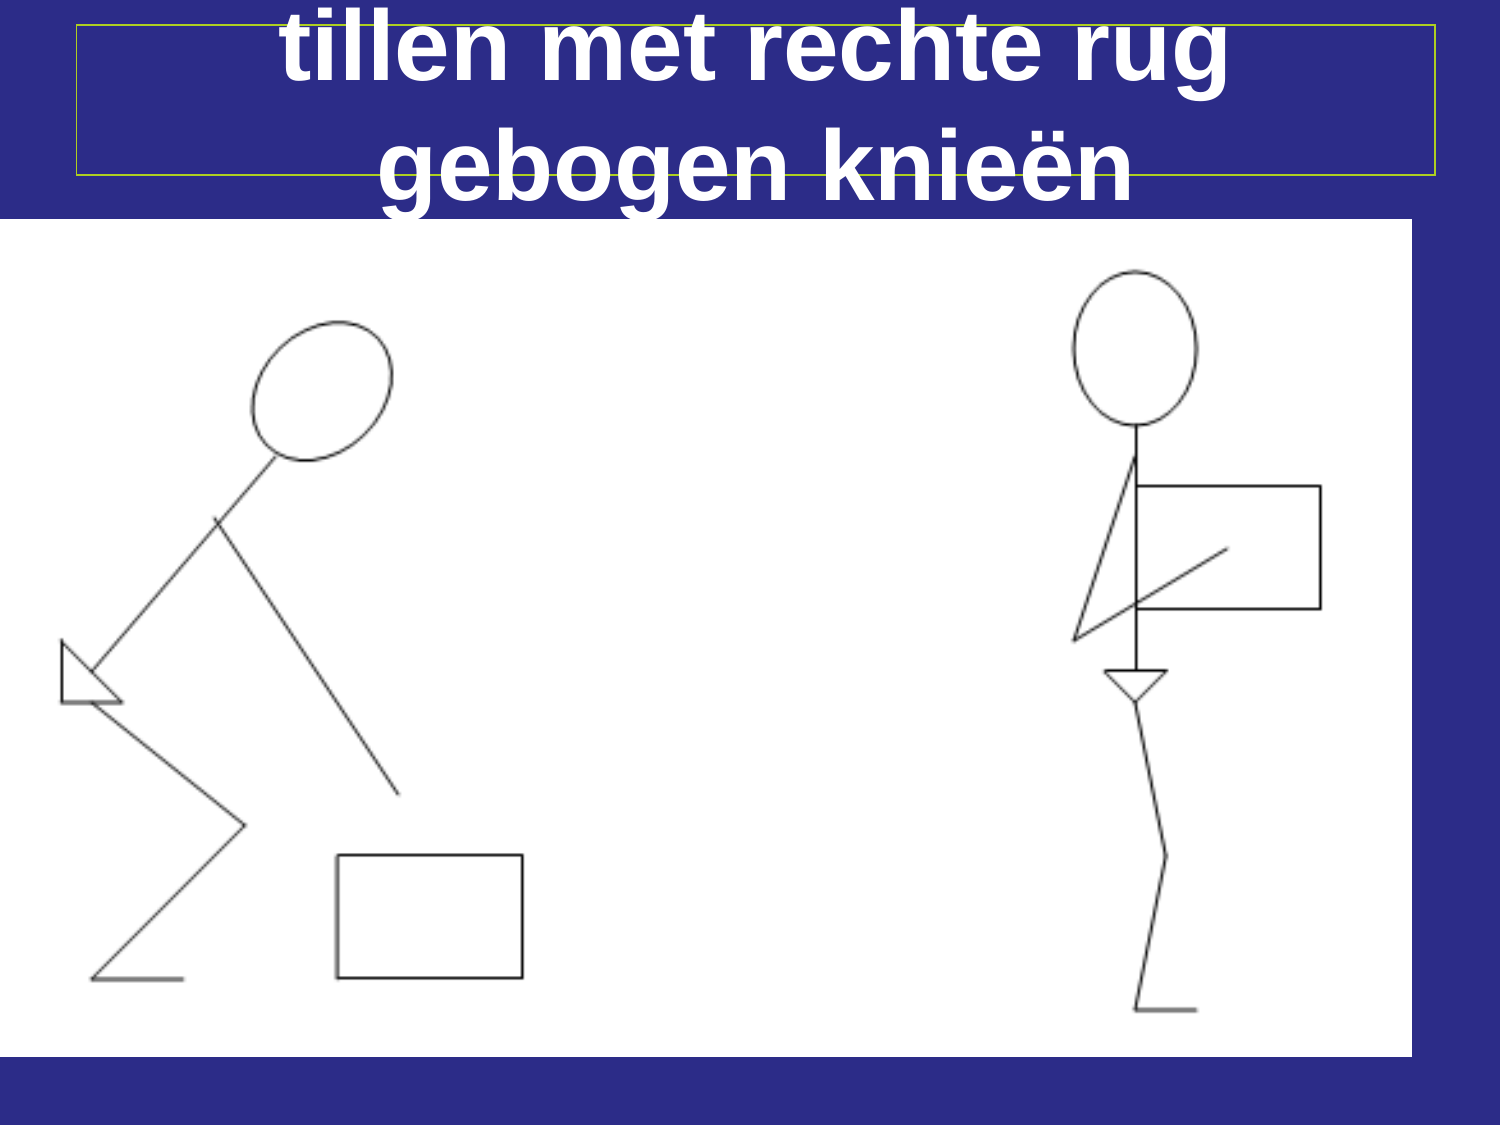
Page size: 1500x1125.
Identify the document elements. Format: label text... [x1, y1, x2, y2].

picture [0, 219, 1413, 1057]
title tillen met rechte rug gebogen knieën [76, 24, 1436, 176]
